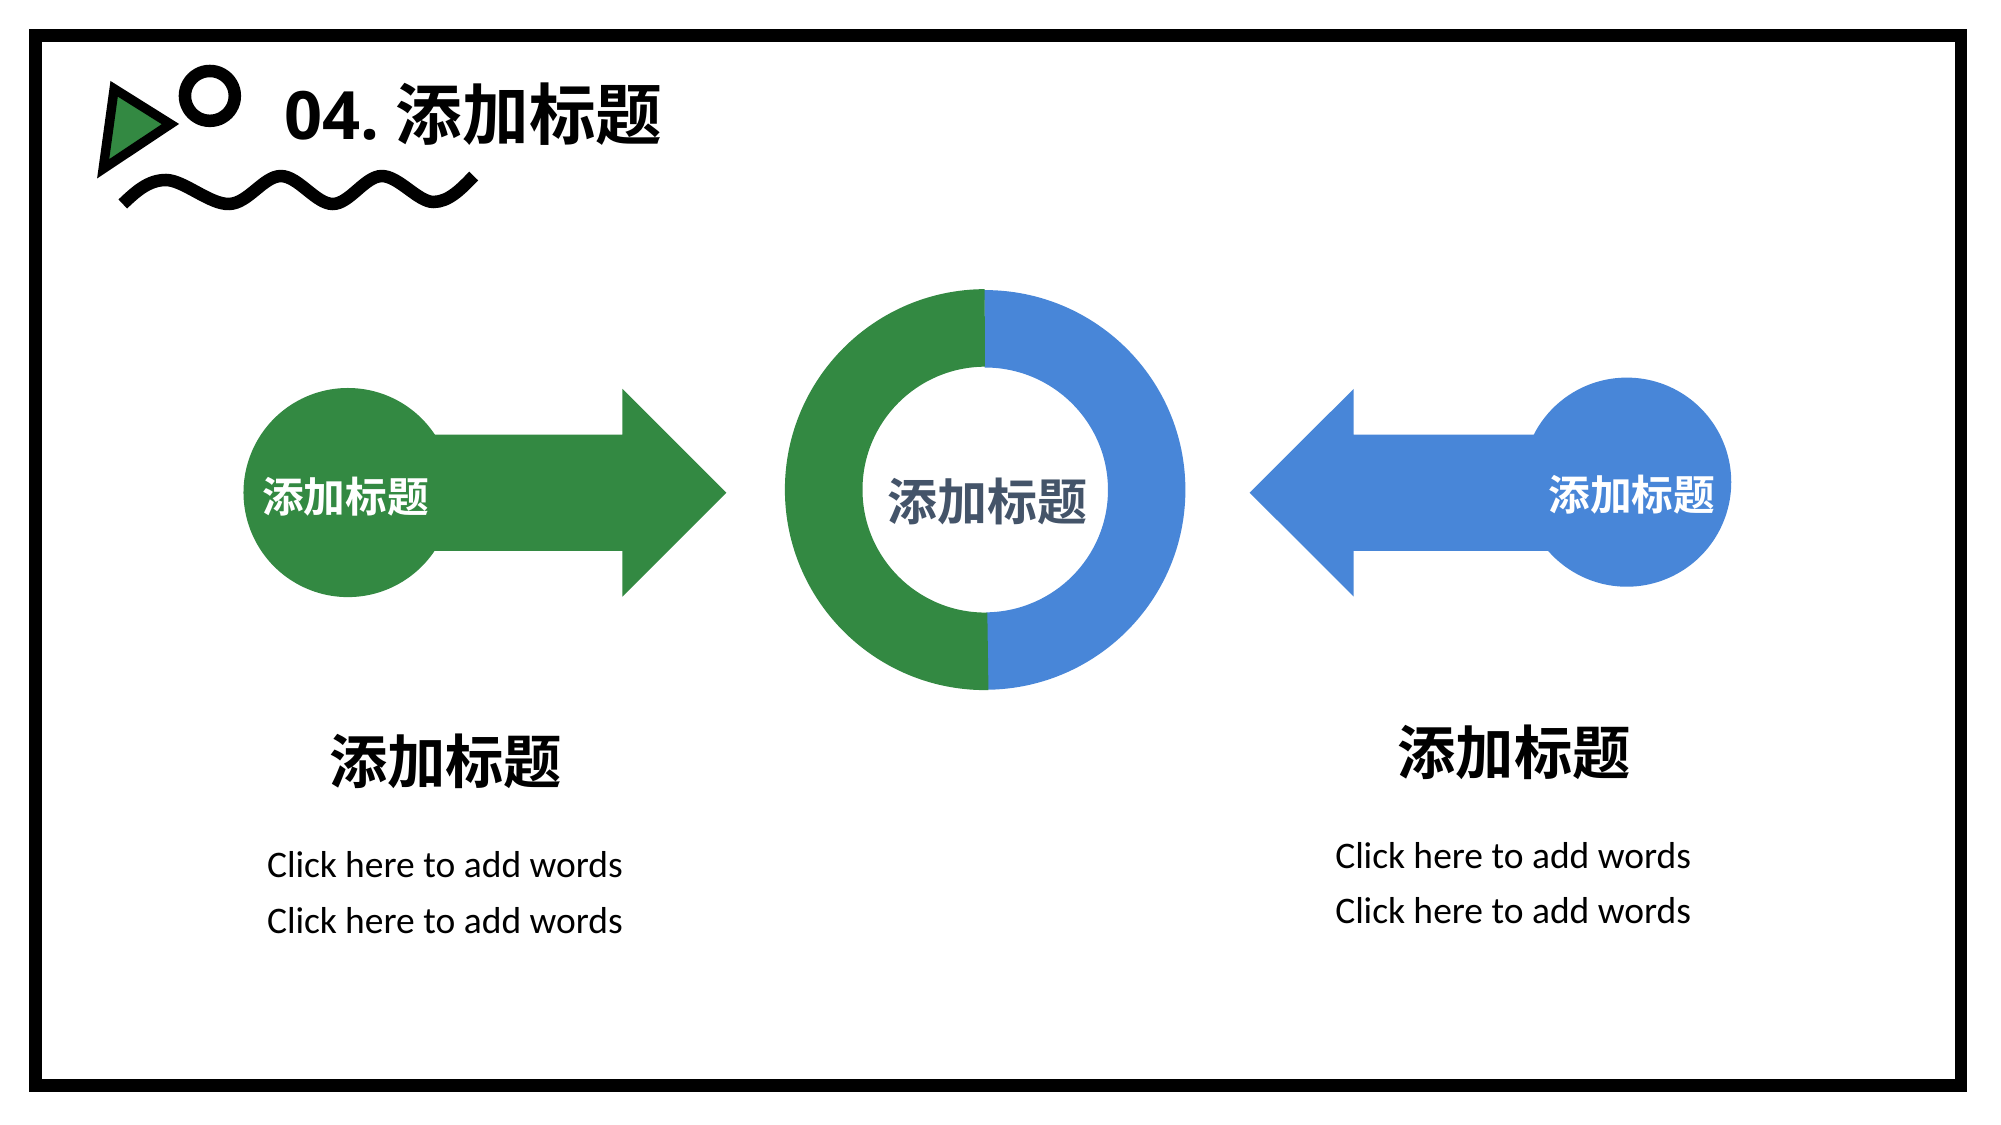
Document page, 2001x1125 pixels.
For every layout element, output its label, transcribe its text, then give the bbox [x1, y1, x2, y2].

text_box [863, 367, 982, 491]
text_box Click here to add words [1320, 823, 1733, 879]
text_box 04.添加标题 [269, 65, 678, 321]
text_box [984, 290, 1186, 690]
text_box [183, 69, 236, 122]
text_box [436, 388, 727, 597]
text_box 添加标题 [233, 470, 459, 521]
text_box 添加标题 [874, 470, 1101, 531]
text_box [247, 521, 449, 598]
text_box Click here to add words [252, 888, 665, 948]
text_box [784, 289, 989, 691]
text_box 添加标题 [1382, 708, 1826, 794]
text_box [1529, 519, 1725, 587]
text_box Click here to add words [1320, 879, 1733, 939]
text_box [793, 550, 982, 696]
text_box [1523, 377, 1731, 468]
text_box [101, 87, 173, 171]
text_box [1249, 388, 1547, 597]
text_box [35, 35, 1962, 1087]
text_box [245, 387, 450, 470]
text_box 添加标题 [314, 717, 758, 803]
text_box Click here to add words [252, 832, 665, 888]
text_box [122, 178, 269, 206]
text_box 添加标题 [1519, 468, 1745, 519]
